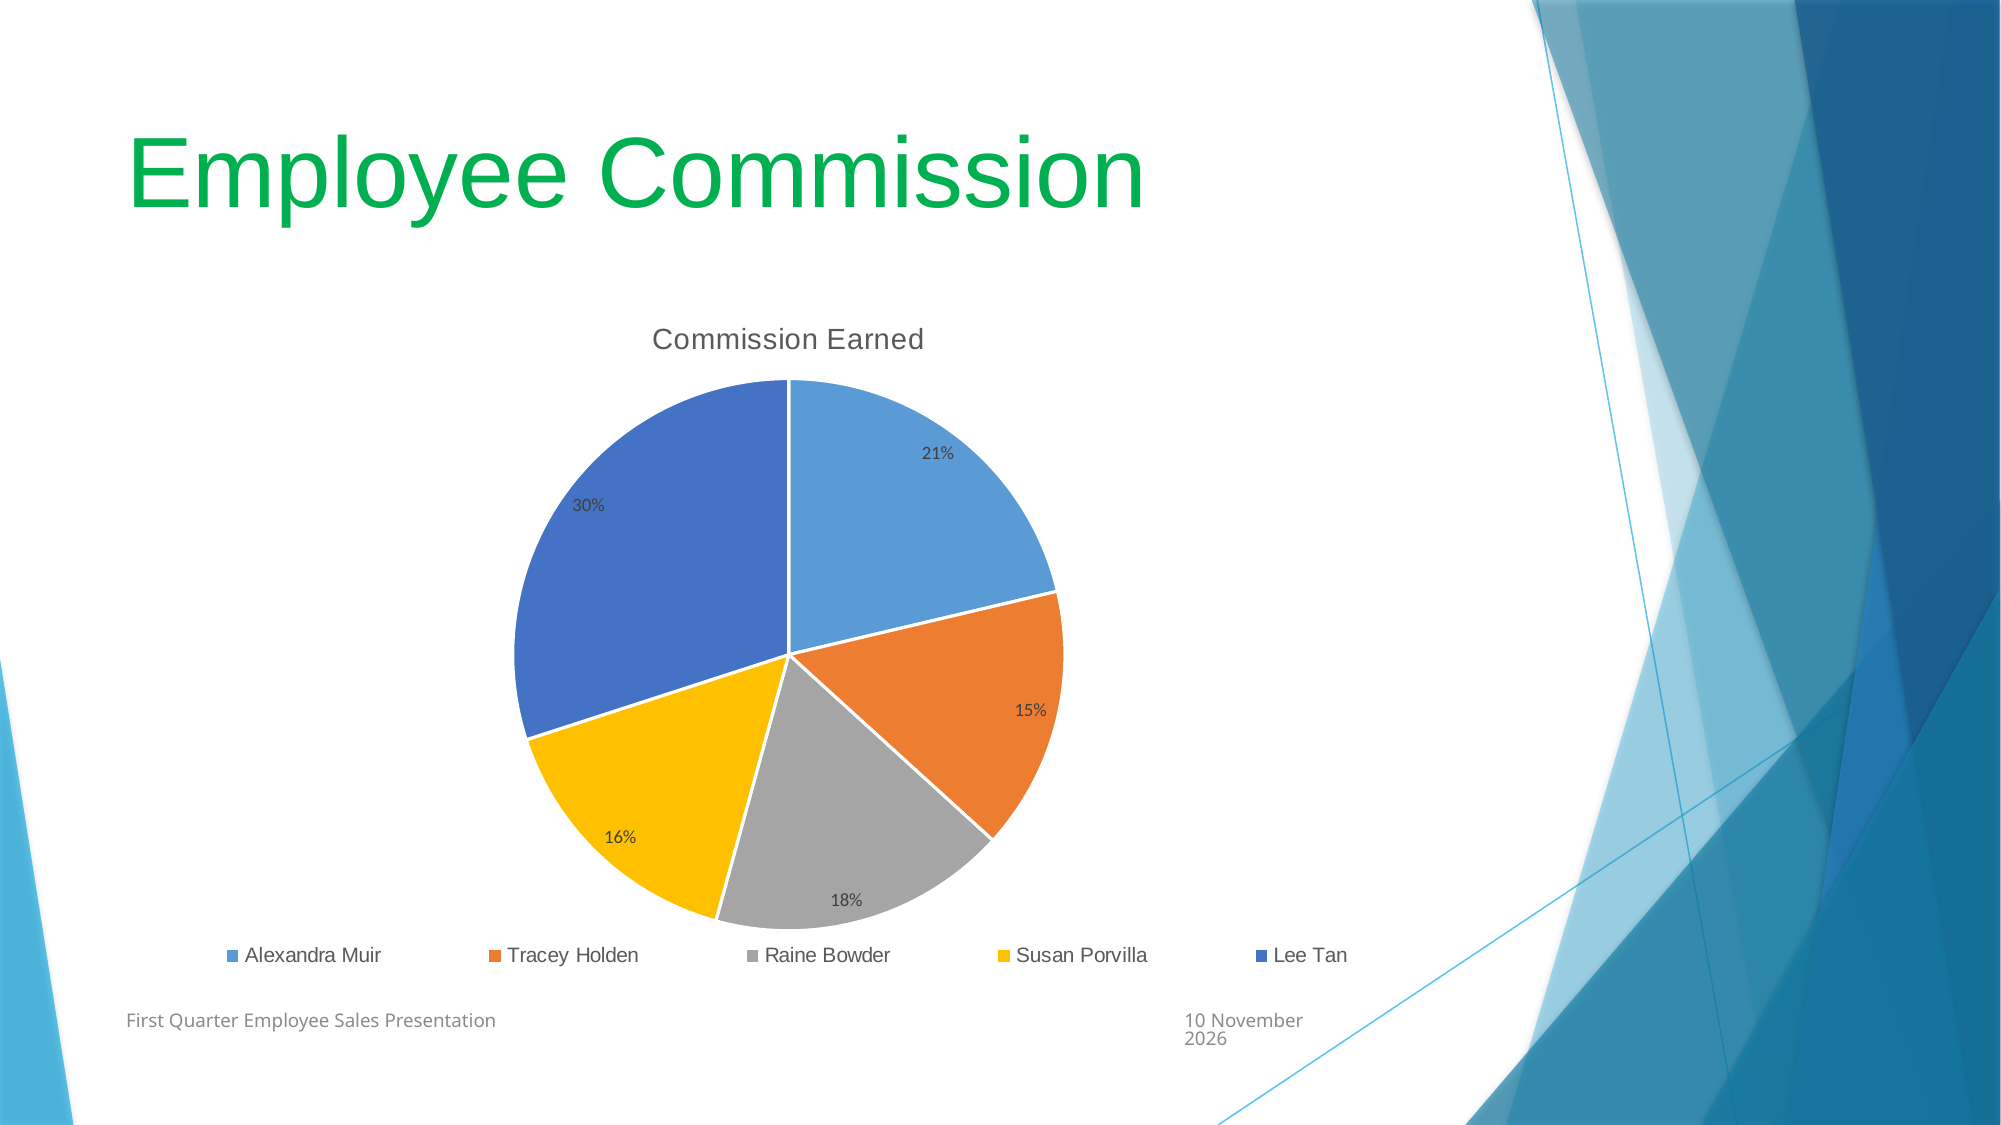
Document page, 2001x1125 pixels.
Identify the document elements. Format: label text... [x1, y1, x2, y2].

footer First Quarter Employee Sales Presentation [111, 999, 1145, 1051]
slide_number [1169, 1000, 1332, 1051]
title Employee Commission [111, 99, 1522, 317]
chart [110, 291, 1468, 992]
